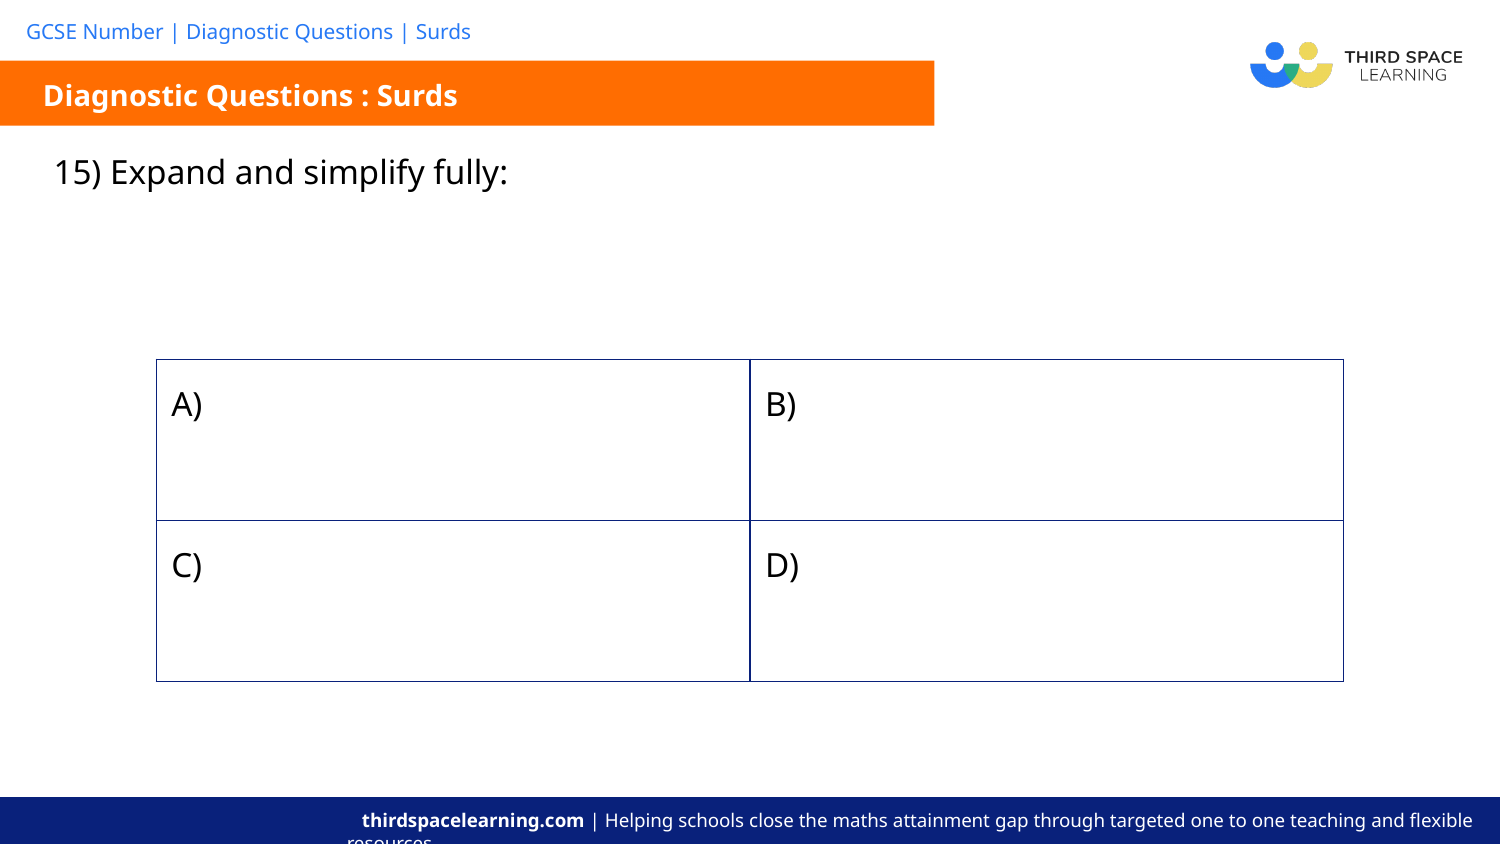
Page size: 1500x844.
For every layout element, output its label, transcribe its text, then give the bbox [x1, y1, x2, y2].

text_box Diagnostic Questions : Surds [27, 61, 778, 127]
picture [1250, 33, 1465, 99]
